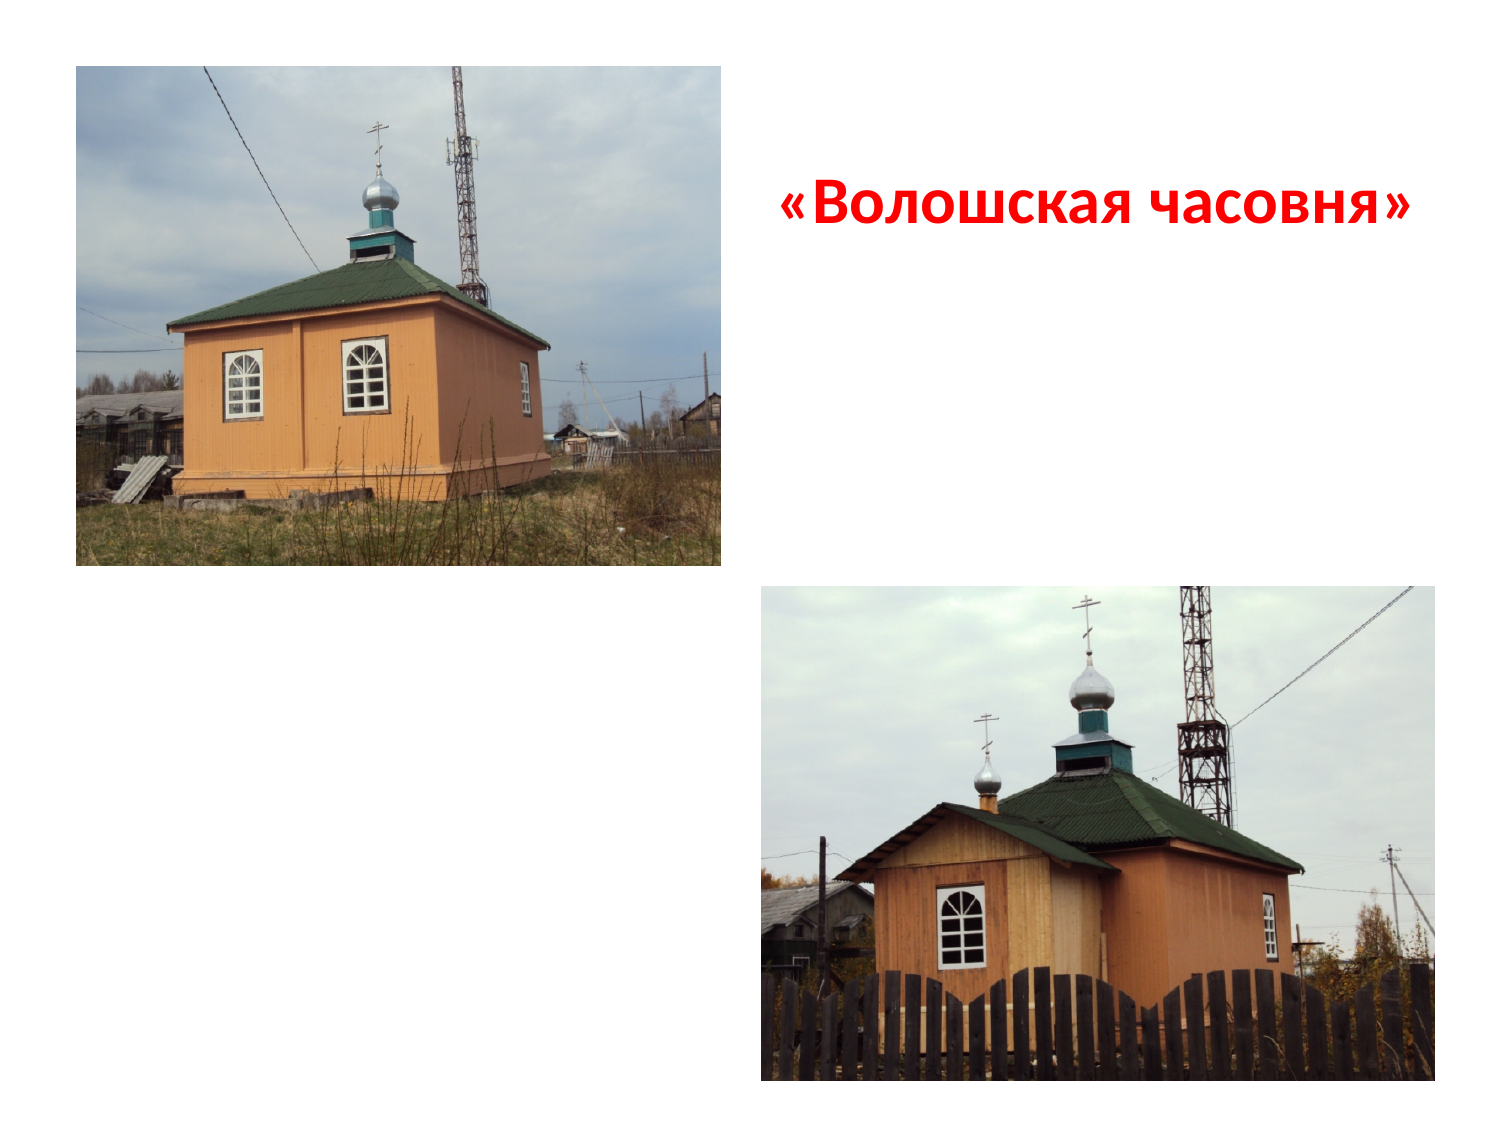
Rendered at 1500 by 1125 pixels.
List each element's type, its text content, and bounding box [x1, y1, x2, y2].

text_box «Волошская часовня» [761, 148, 1435, 244]
picture [761, 585, 1436, 1082]
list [76, 66, 721, 566]
